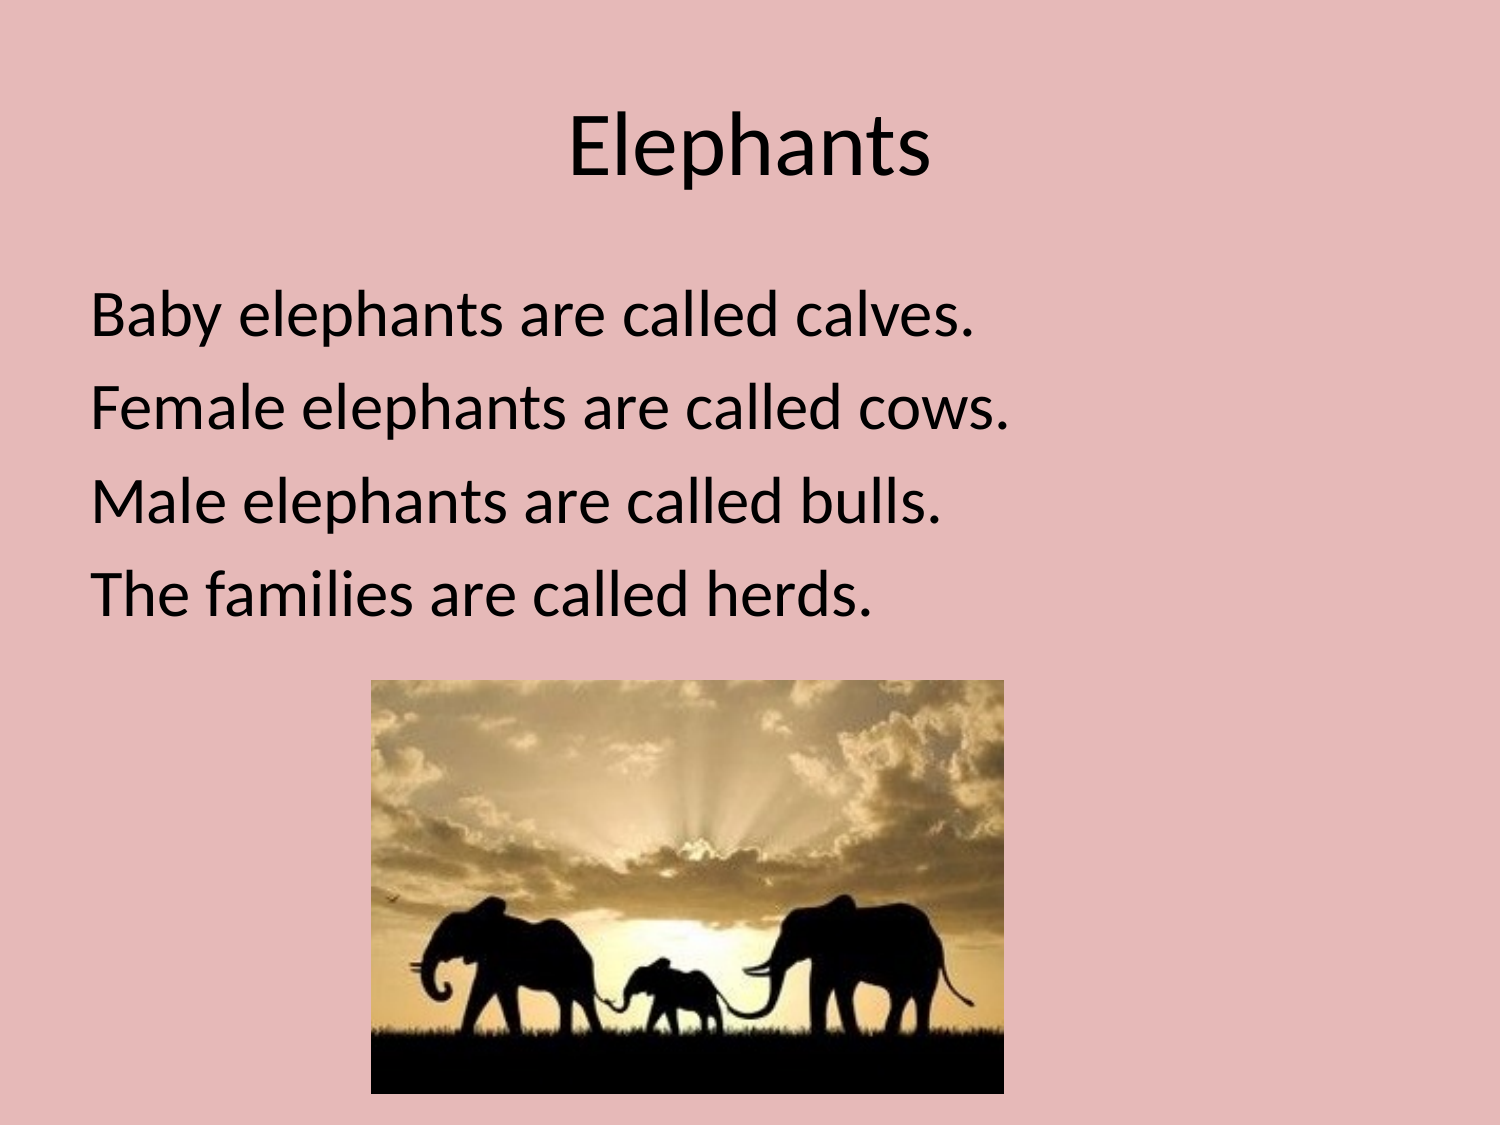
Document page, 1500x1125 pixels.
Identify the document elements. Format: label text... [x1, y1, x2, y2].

list Baby elephants are called calves. Female elephants are called cows. Male elephants are called bulls. The families are called herds. [75, 262, 1425, 705]
title Elephants [75, 45, 1425, 233]
picture [371, 680, 1004, 1094]
